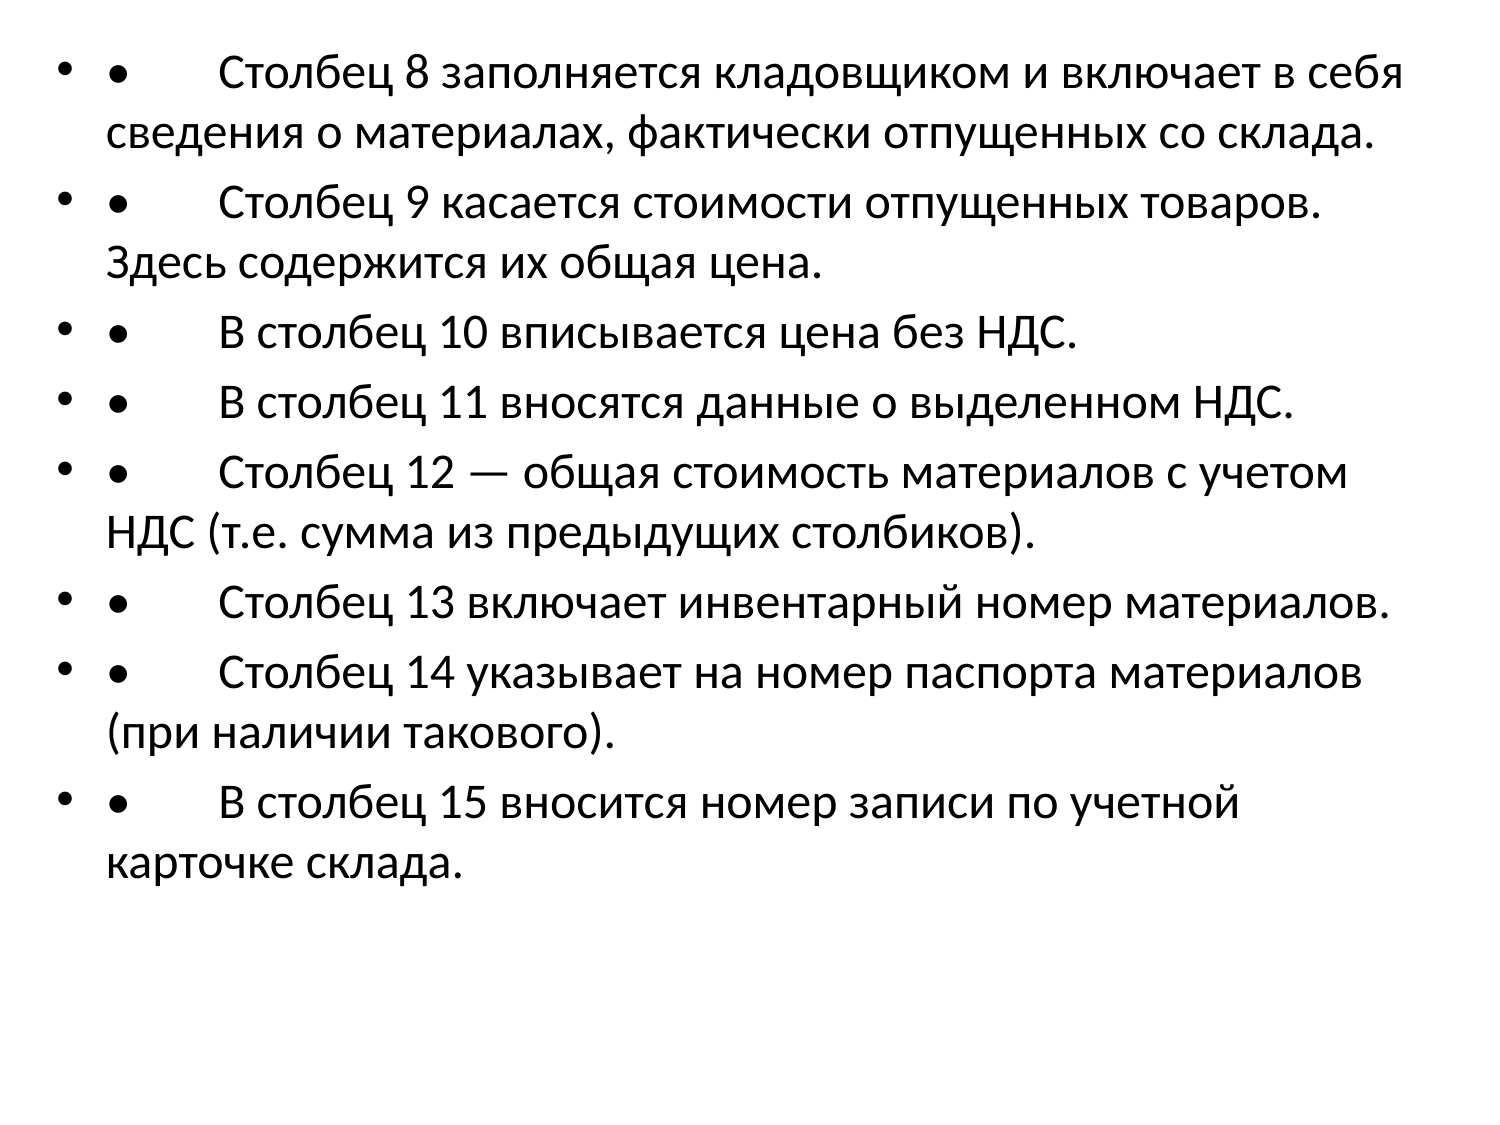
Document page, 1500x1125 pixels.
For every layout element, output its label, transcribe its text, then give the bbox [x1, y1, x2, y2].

list • Столбец 8 заполняется кладовщиком и включает в себя сведения о материалах, фактически отпущенных со склада. • Столбец 9 касается стоимости отпущенных товаров. Здесь содержится их общая цена. • В столбец 10 вписывается цена без НДС. • В столбец 11 вносятся данные о выделенном НДС. • Столбец 12 — общая стоимость материалов с учетом НДС (т.е. сумма из предыдущих столбиков). • Столбец 13 включает инвентарный номер материалов. • Столбец 14 указывает на номер паспорта материалов (при наличии такового). • В столбец 15 вносится номер записи по учетной карточке склада. [41, 30, 1425, 1005]
